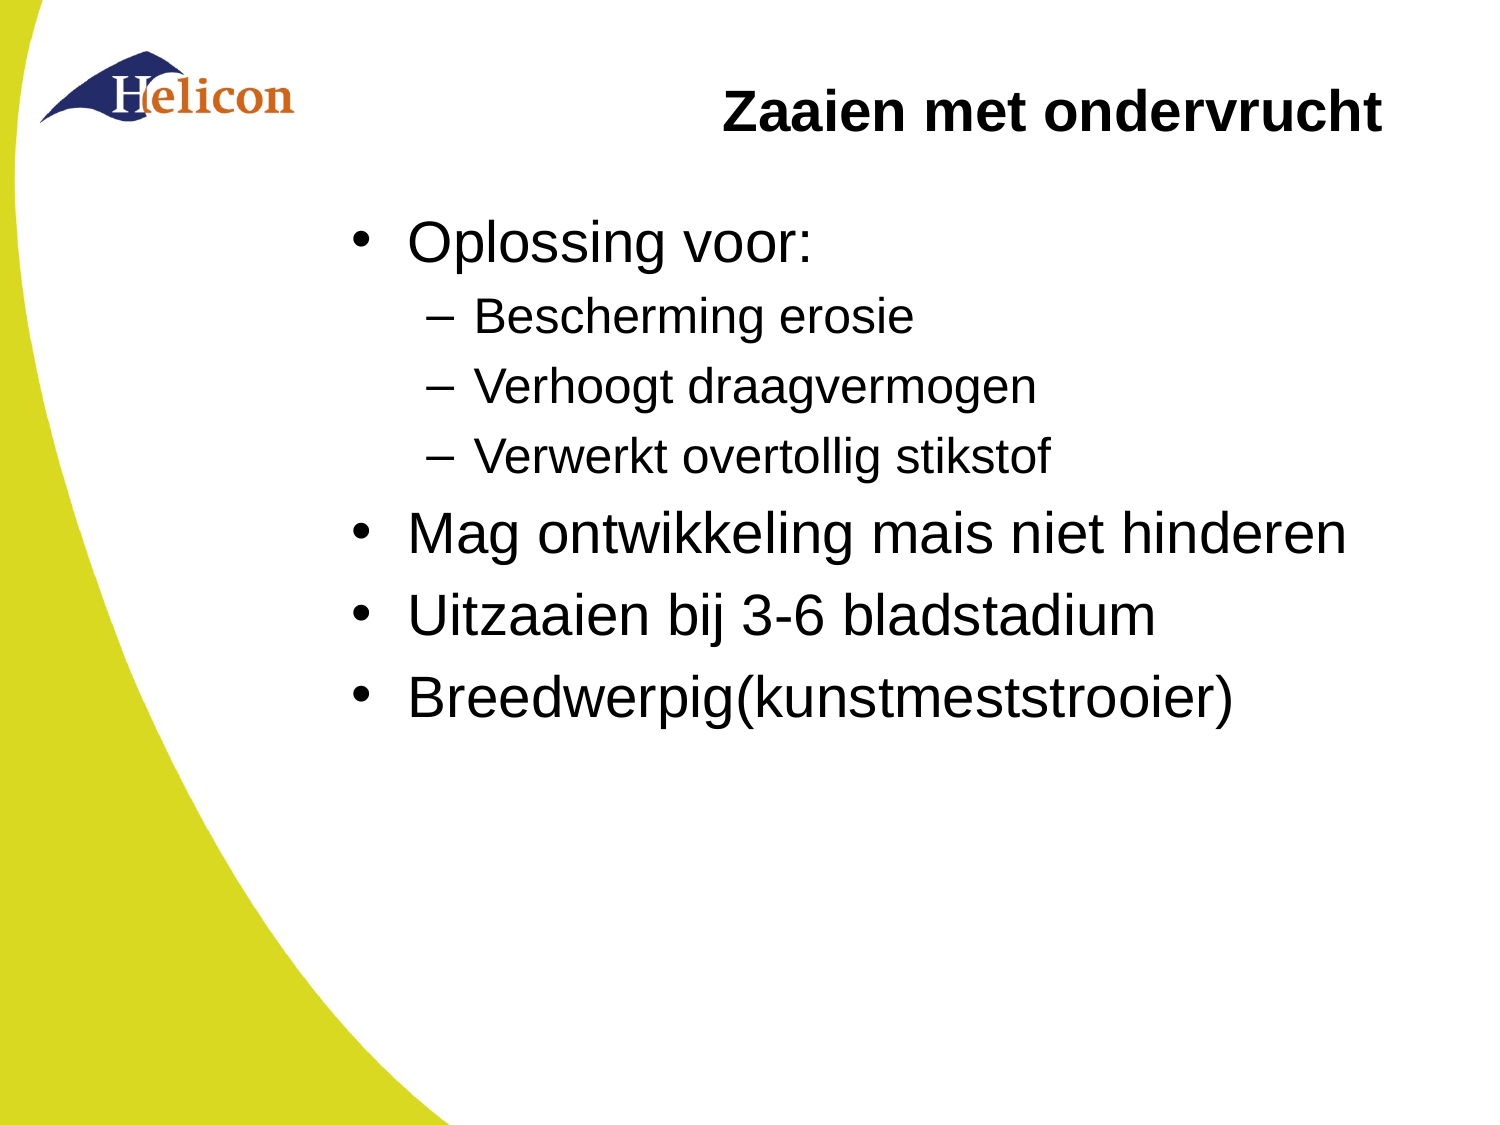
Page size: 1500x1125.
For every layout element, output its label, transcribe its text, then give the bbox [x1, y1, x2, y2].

list Oplossing voor: Bescherming erosie Verhoogt draagvermogen Verwerkt overtollig stikstof Mag ontwikkeling mais niet hinderen Uitzaaien bij 3-6 bladstadium Breedwerpig(kunstmeststrooier) [336, 196, 1425, 1005]
title Zaaien met ondervrucht [324, 54, 1415, 161]
picture [0, 0, 1500, 1125]
